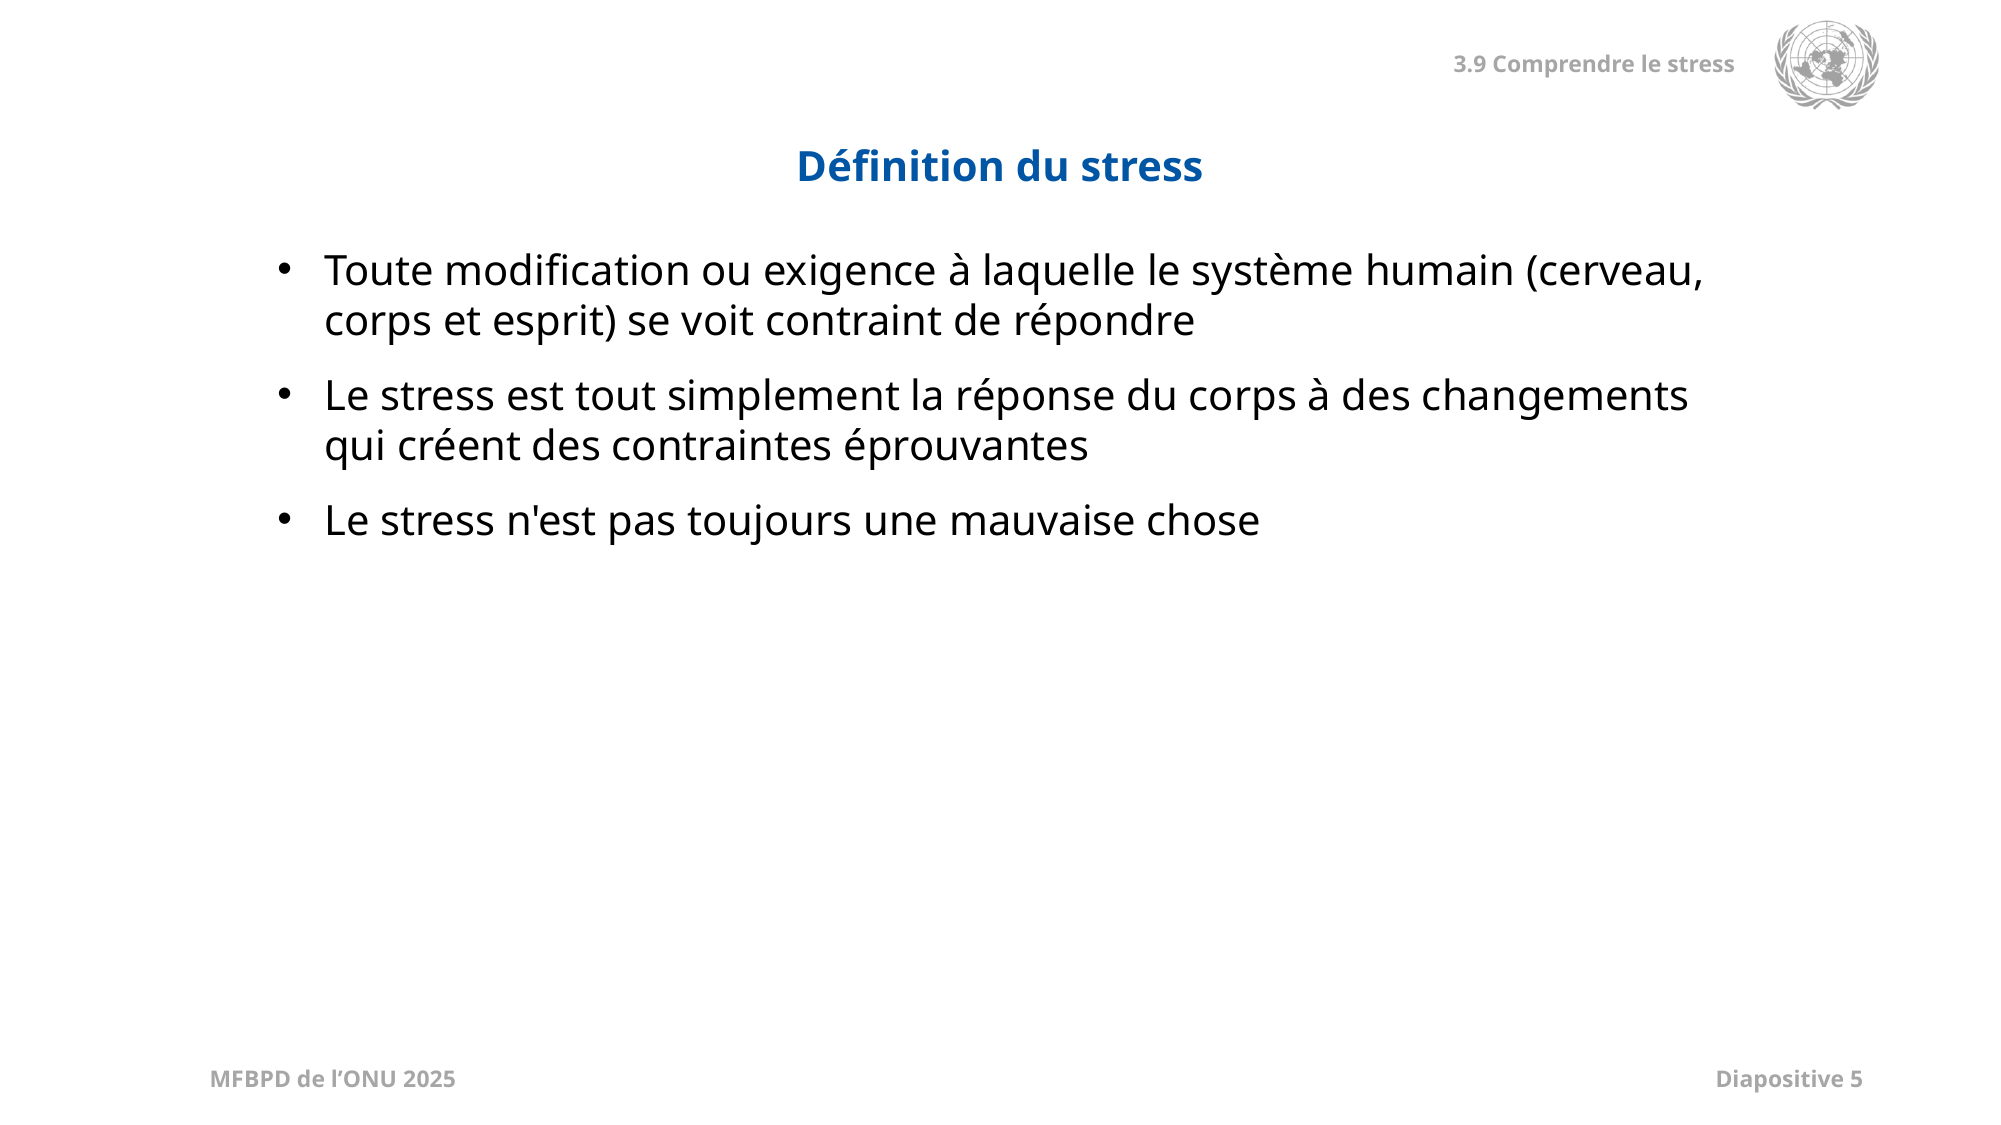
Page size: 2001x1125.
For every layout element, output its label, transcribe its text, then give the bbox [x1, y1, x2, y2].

text_box Définition du stress [204, 132, 1796, 198]
text_box Toute modification ou exigence à laquelle le système humain (cerveau, corps et esprit) se voit contraint de répondre Le stress est tout simplement la réponse du corps à des changements qui créent des contraintes éprouvantes Le stress n'est pas toujours une mauvaise chose [262, 235, 1739, 552]
